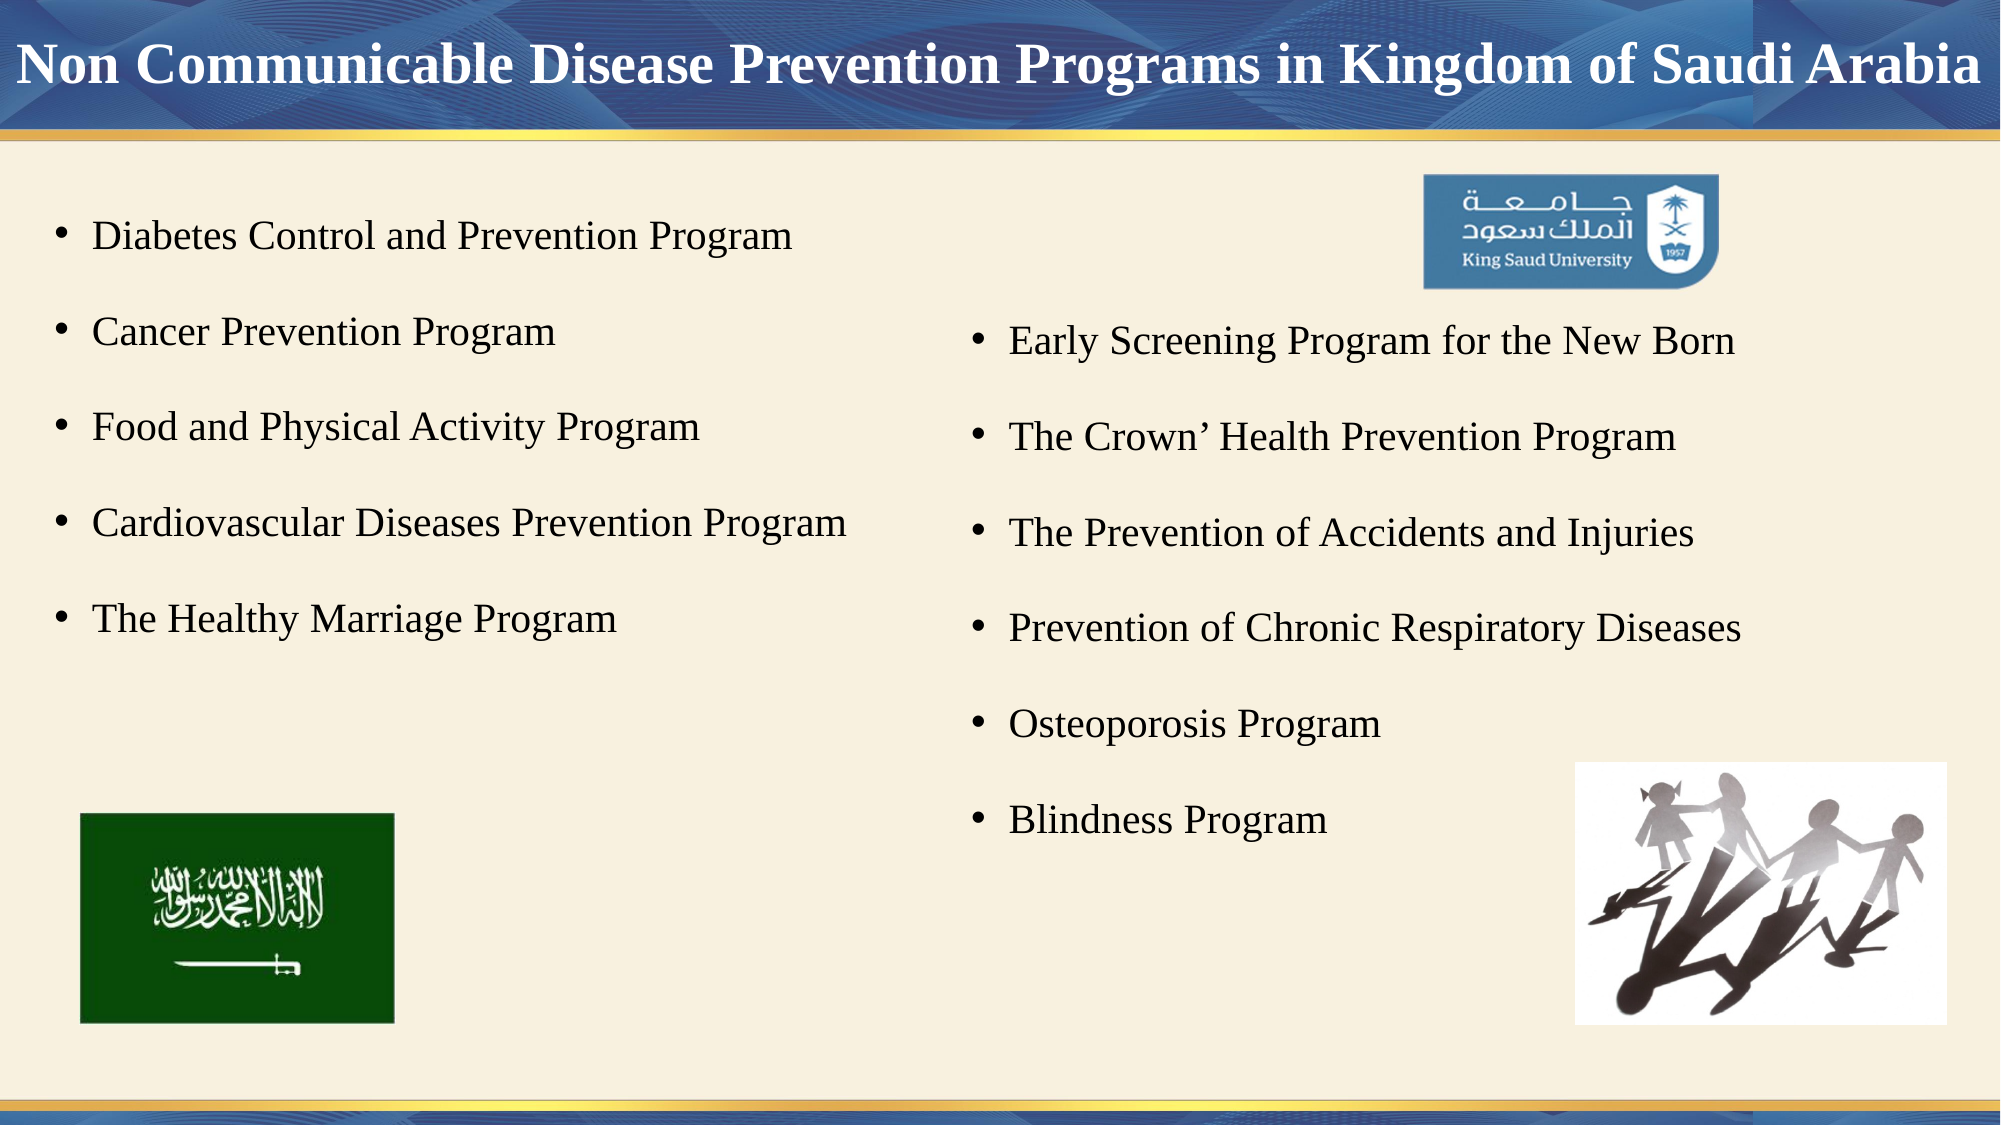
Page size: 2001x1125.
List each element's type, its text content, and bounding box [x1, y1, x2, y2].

picture [0, 0, 2001, 1125]
list Diabetes Control and Prevention Program Cancer Prevention Program Food and Physical Activity Program Cardiovascular Diseases Prevention Program The Healthy Marriage Program [39, 174, 881, 1025]
text_box Early Screening Program for the New Born The Crown’ Health Prevention Program The Prevention of Accidents and Injuries Prevention of Chronic Respiratory Diseases Osteoporosis Program Blindness Program [956, 280, 1797, 983]
title Non Communicable Disease Prevention Programs in Kingdom of Saudi Arabia [0, 6, 2000, 123]
